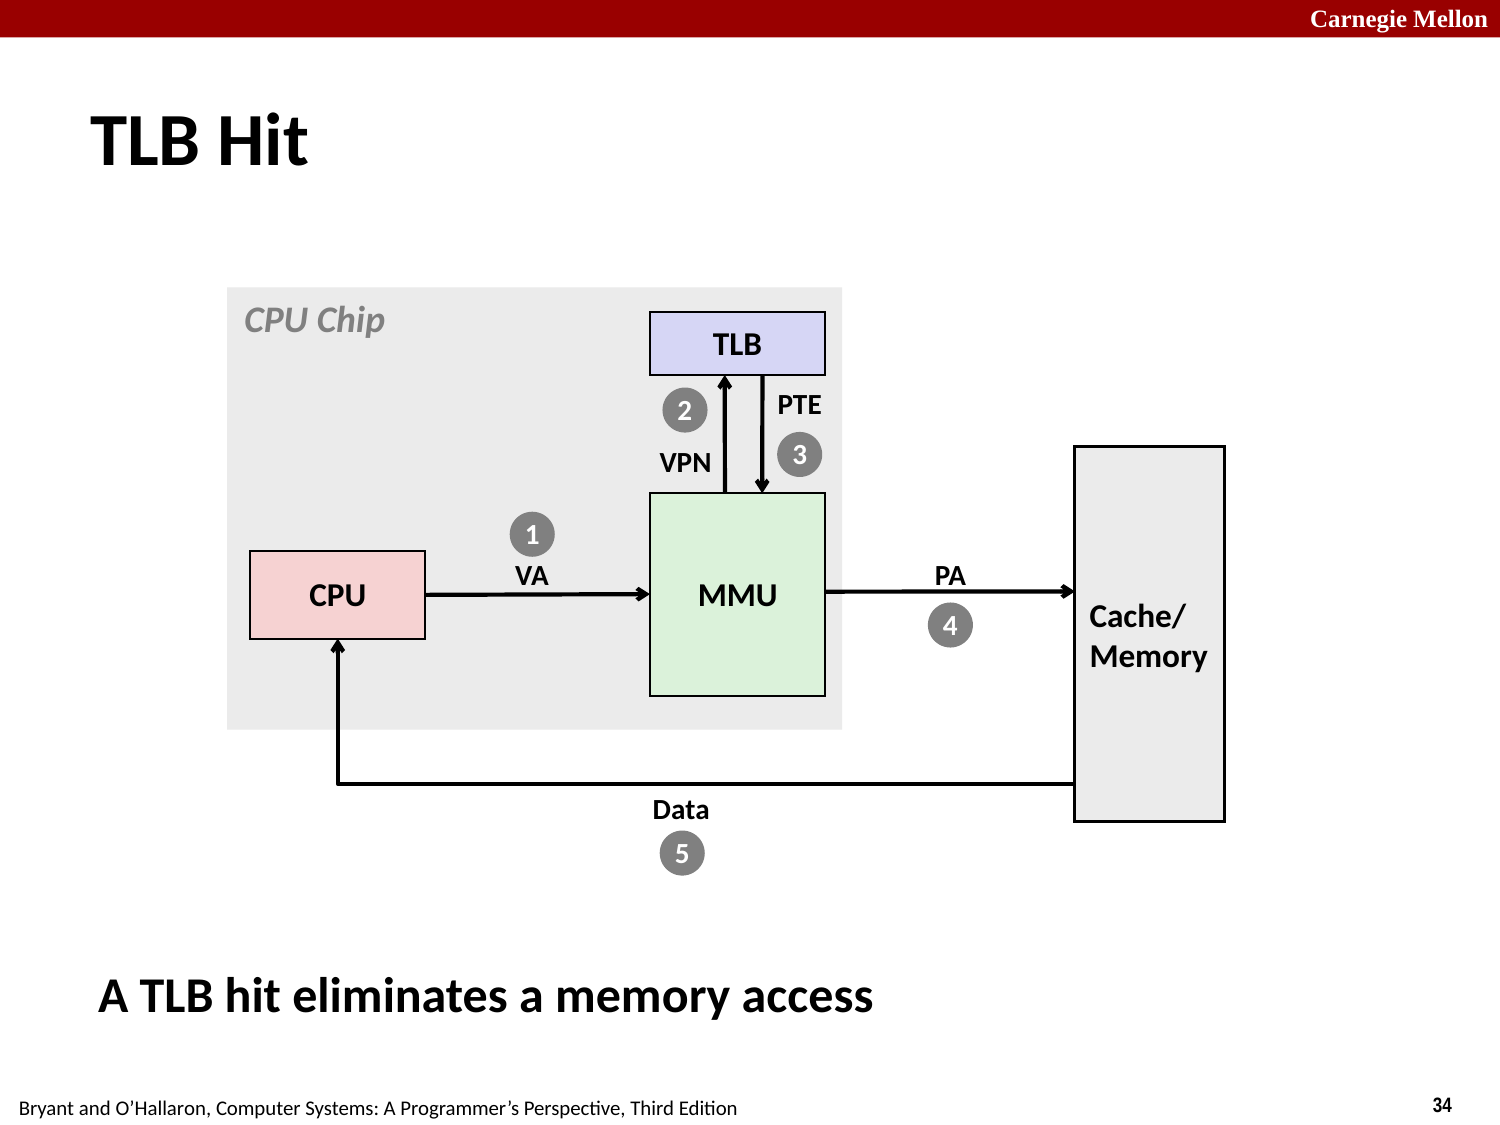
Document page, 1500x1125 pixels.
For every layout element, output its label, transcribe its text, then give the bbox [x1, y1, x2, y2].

title TLB Hit [74, 71, 1500, 201]
text_box A TLB hit eliminates a memory access [83, 955, 1263, 1050]
text_box Cache/ Memory [1074, 446, 1225, 822]
text_box [227, 287, 843, 730]
text_box TLB [650, 312, 825, 375]
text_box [424, 511, 651, 601]
text_box MMU [650, 493, 826, 637]
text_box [337, 638, 1076, 876]
text_box CPU [250, 551, 426, 639]
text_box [824, 549, 1076, 638]
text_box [761, 374, 838, 494]
text_box CPU Chip [229, 287, 401, 348]
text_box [644, 374, 728, 494]
